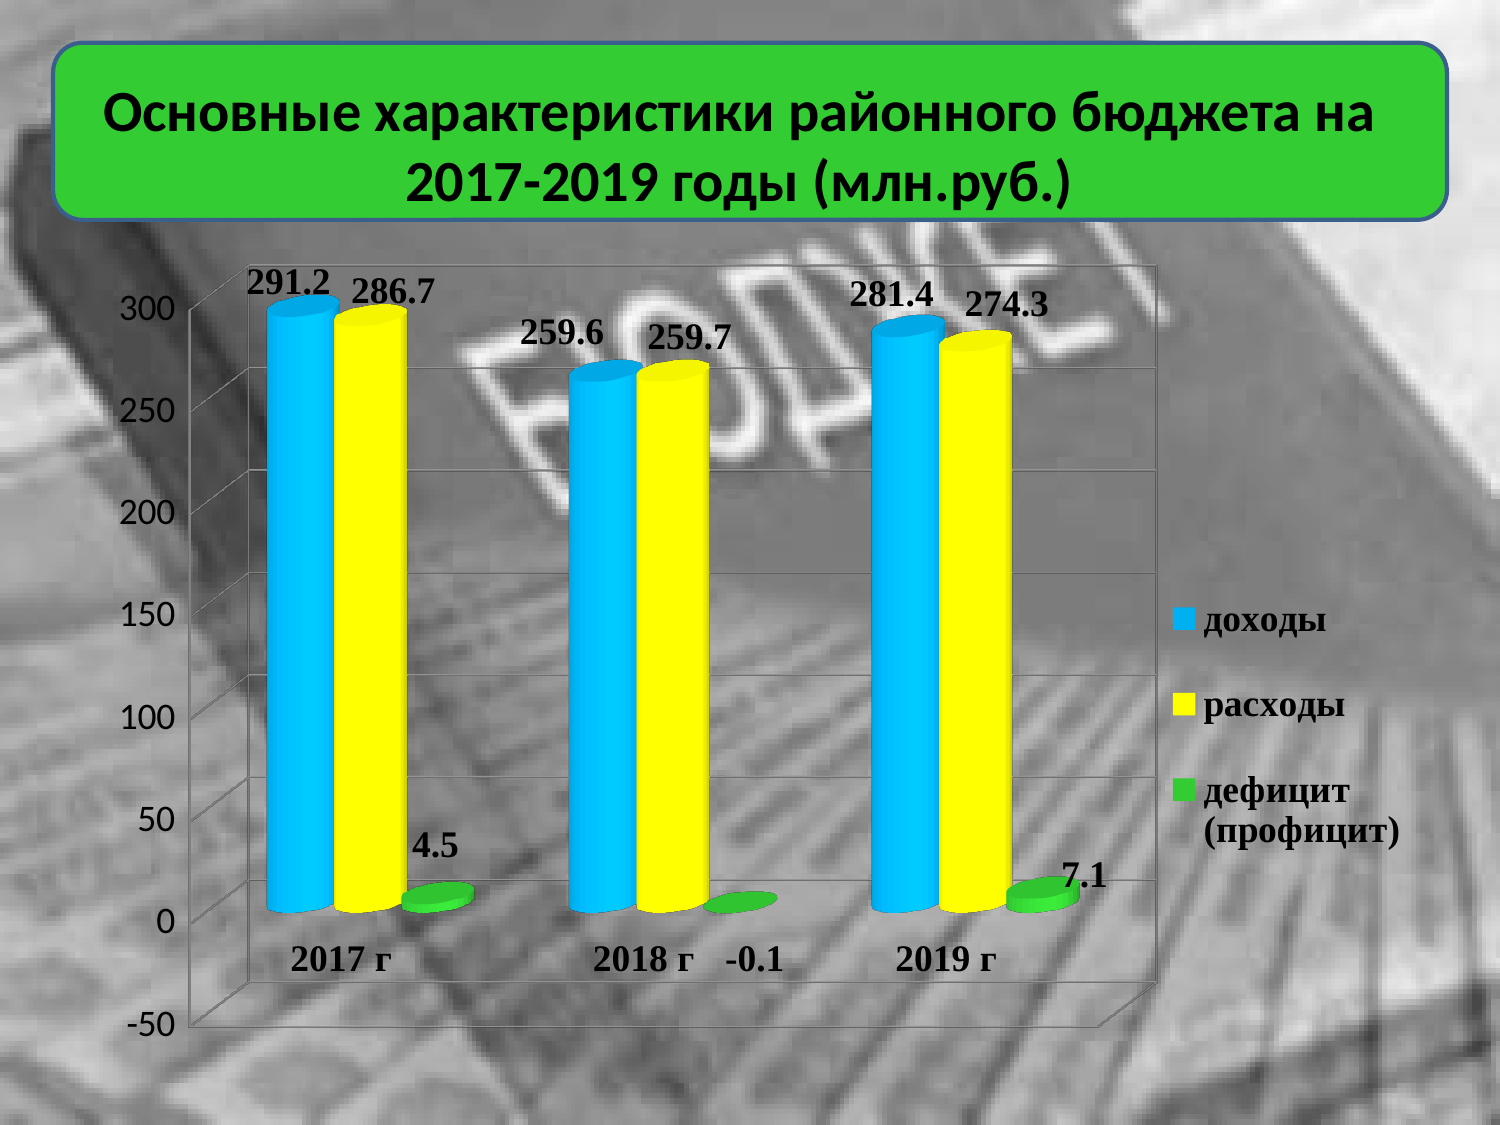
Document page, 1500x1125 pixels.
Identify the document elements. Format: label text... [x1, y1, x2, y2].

title Основные характеристики районного бюджета на 2017-2019 годы (млн.руб.) [29, 42, 1450, 244]
chart [76, 231, 1448, 1062]
text_box [0, 0, 1500, 1125]
